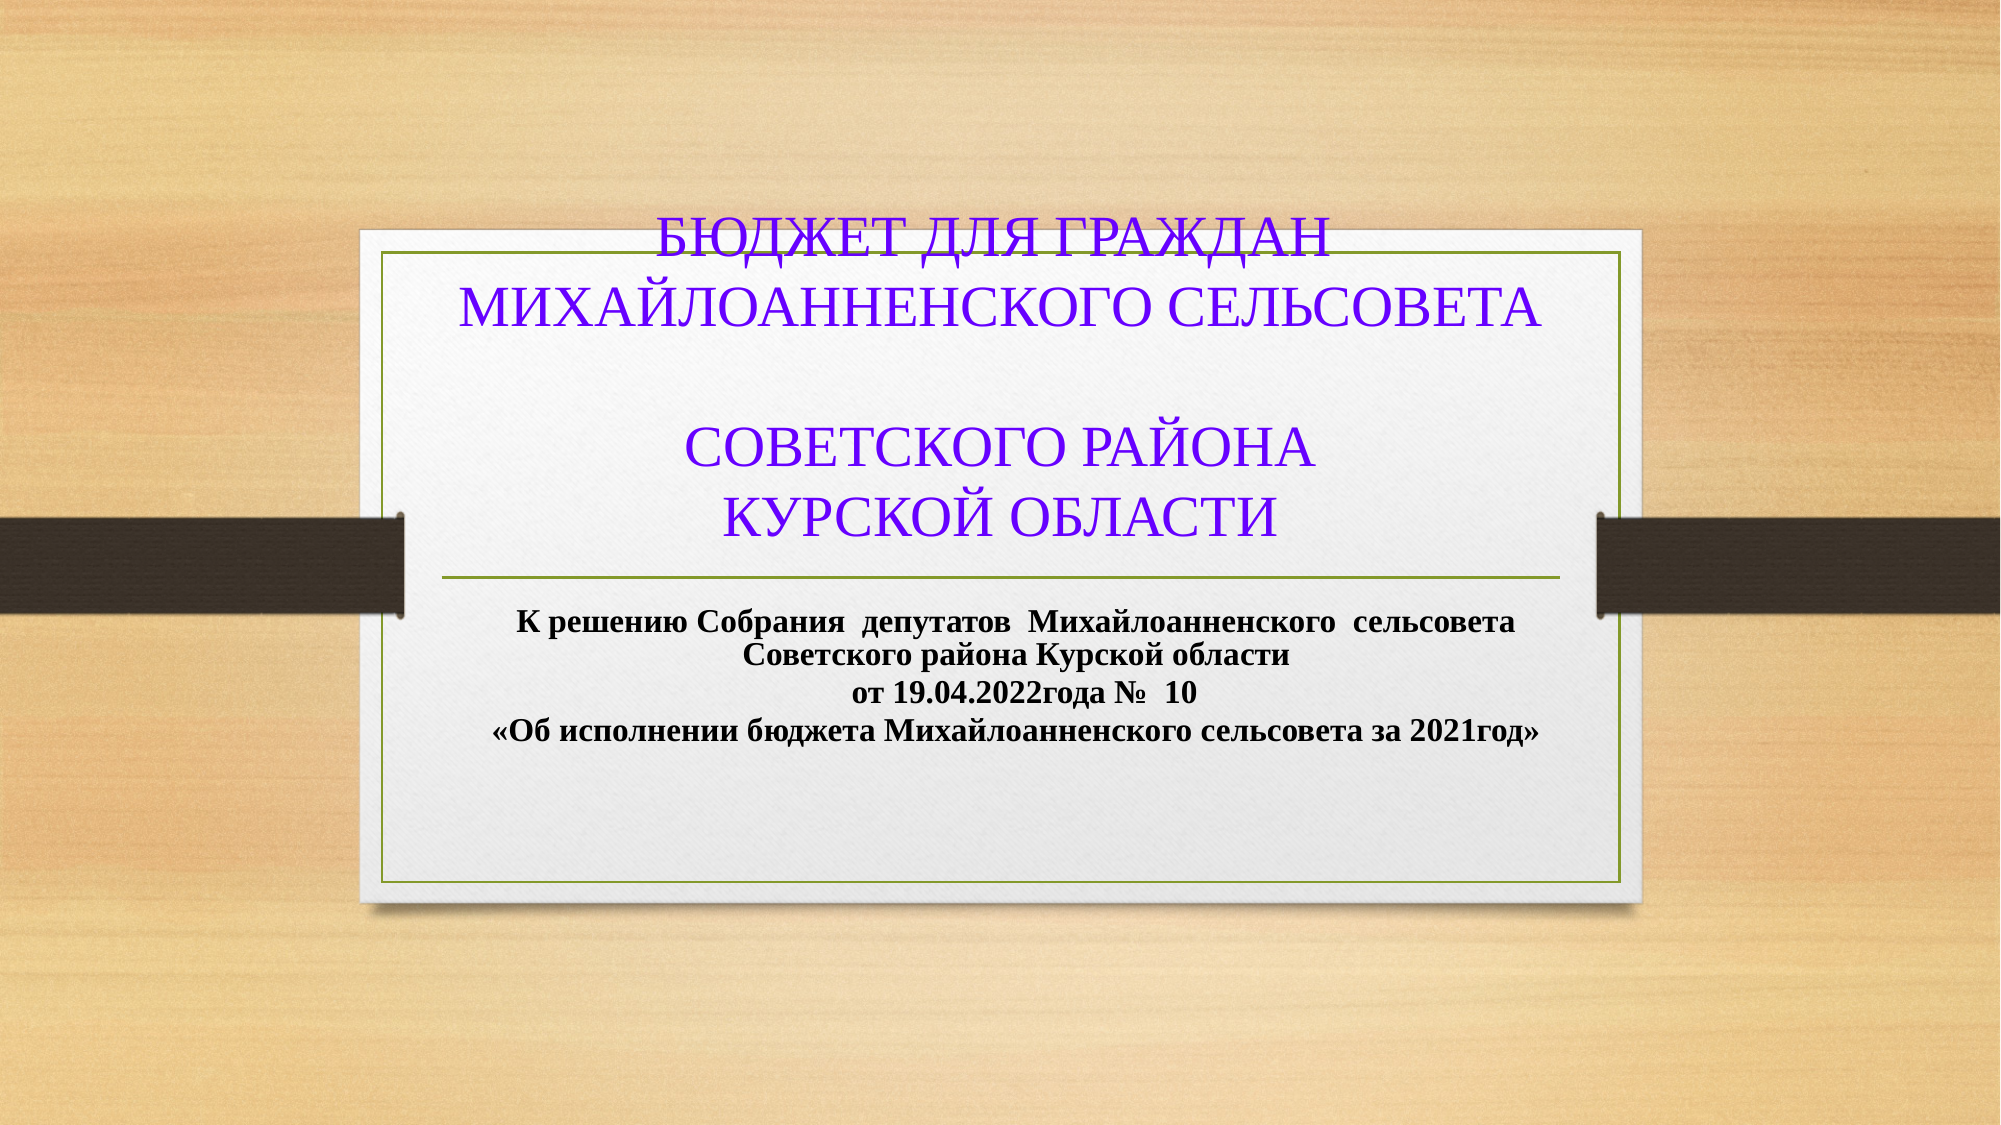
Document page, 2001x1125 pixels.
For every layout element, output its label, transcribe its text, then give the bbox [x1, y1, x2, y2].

subtitle К решению Собрания депутатов Михайлоанненского сельсовета Советского района Курской области от 19.04.2022года № 10 «Об исполнении бюджета Михайлоанненского сельсовета за 2021год» [441, 600, 1592, 858]
picture [0, 0, 2001, 1125]
title БЮДЖЕТ ДЛЯ ГРАЖДАН МИХАЙЛОАННЕНСКОГО СЕЛЬСОВЕТА СОВЕТСКОГО РАЙОНА КУРСКОЙ ОБЛАСТИ [441, 306, 1560, 556]
